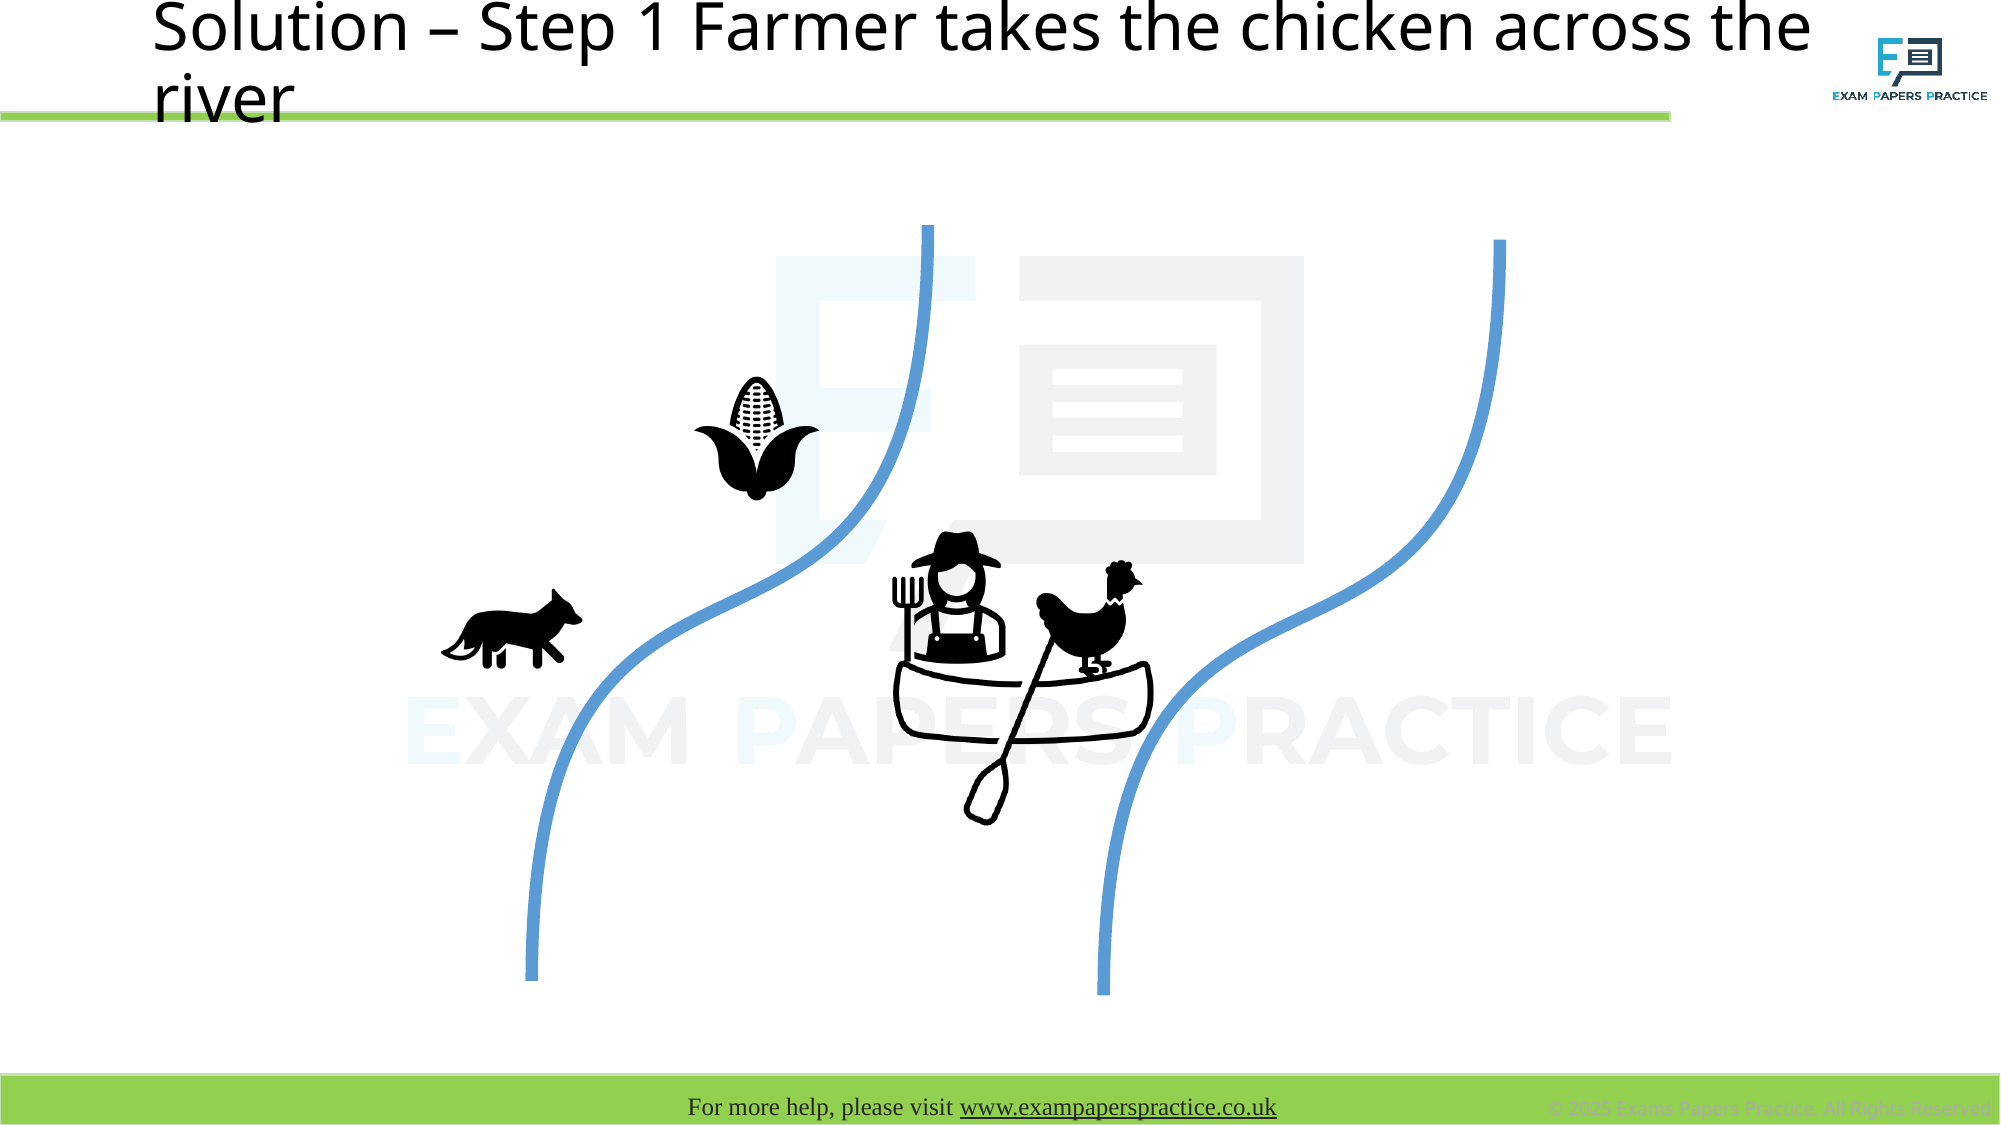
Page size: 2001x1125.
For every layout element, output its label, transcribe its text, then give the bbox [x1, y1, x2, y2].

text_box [351, 404, 1108, 802]
picture [881, 525, 1032, 676]
title Solution – Step 1 Farmer takes the chicken across the river [137, 59, 1863, 70]
picture [681, 364, 832, 404]
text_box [923, 419, 1680, 816]
picture [881, 802, 1165, 837]
